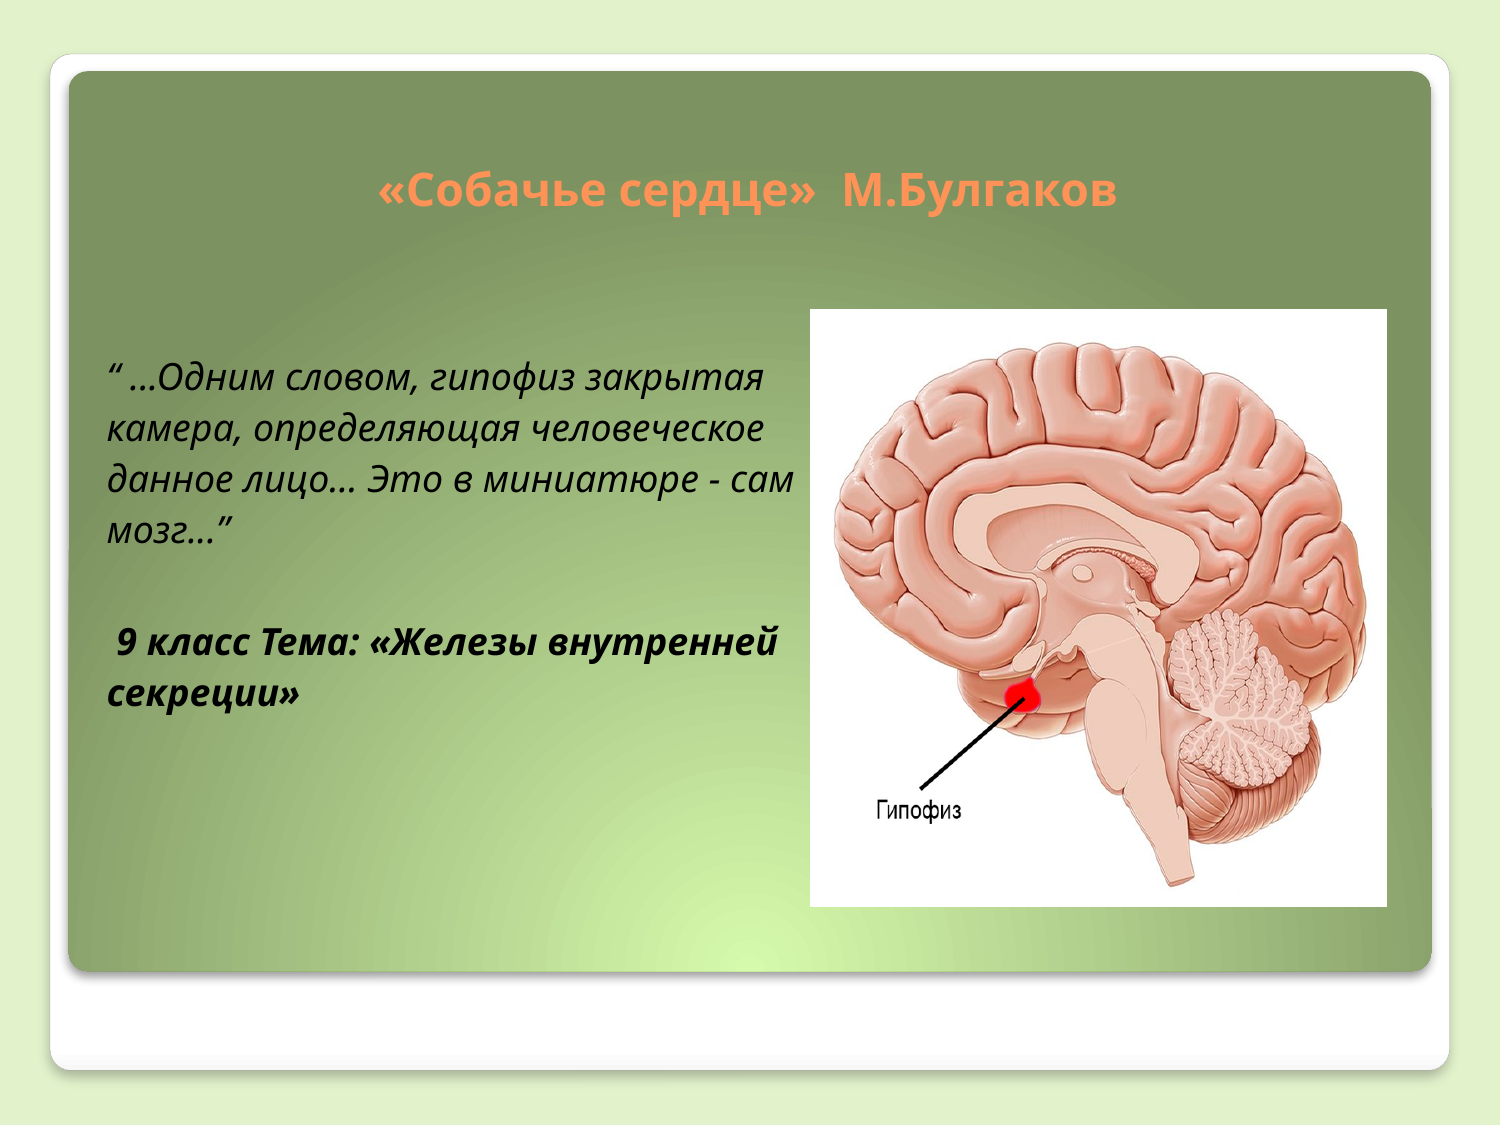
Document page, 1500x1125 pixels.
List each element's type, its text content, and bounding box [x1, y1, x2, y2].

list “ ...Одним словом, гипофиз закрытая камера, определяющая человеческое данное лицо... Это в миниатюре - сам мозг...” 9 класс Тема: «Железы внутренней секреции» [76, 278, 854, 848]
title «Собачье сердце» М.Булгаков [76, 54, 1420, 228]
picture [773, 309, 1387, 907]
